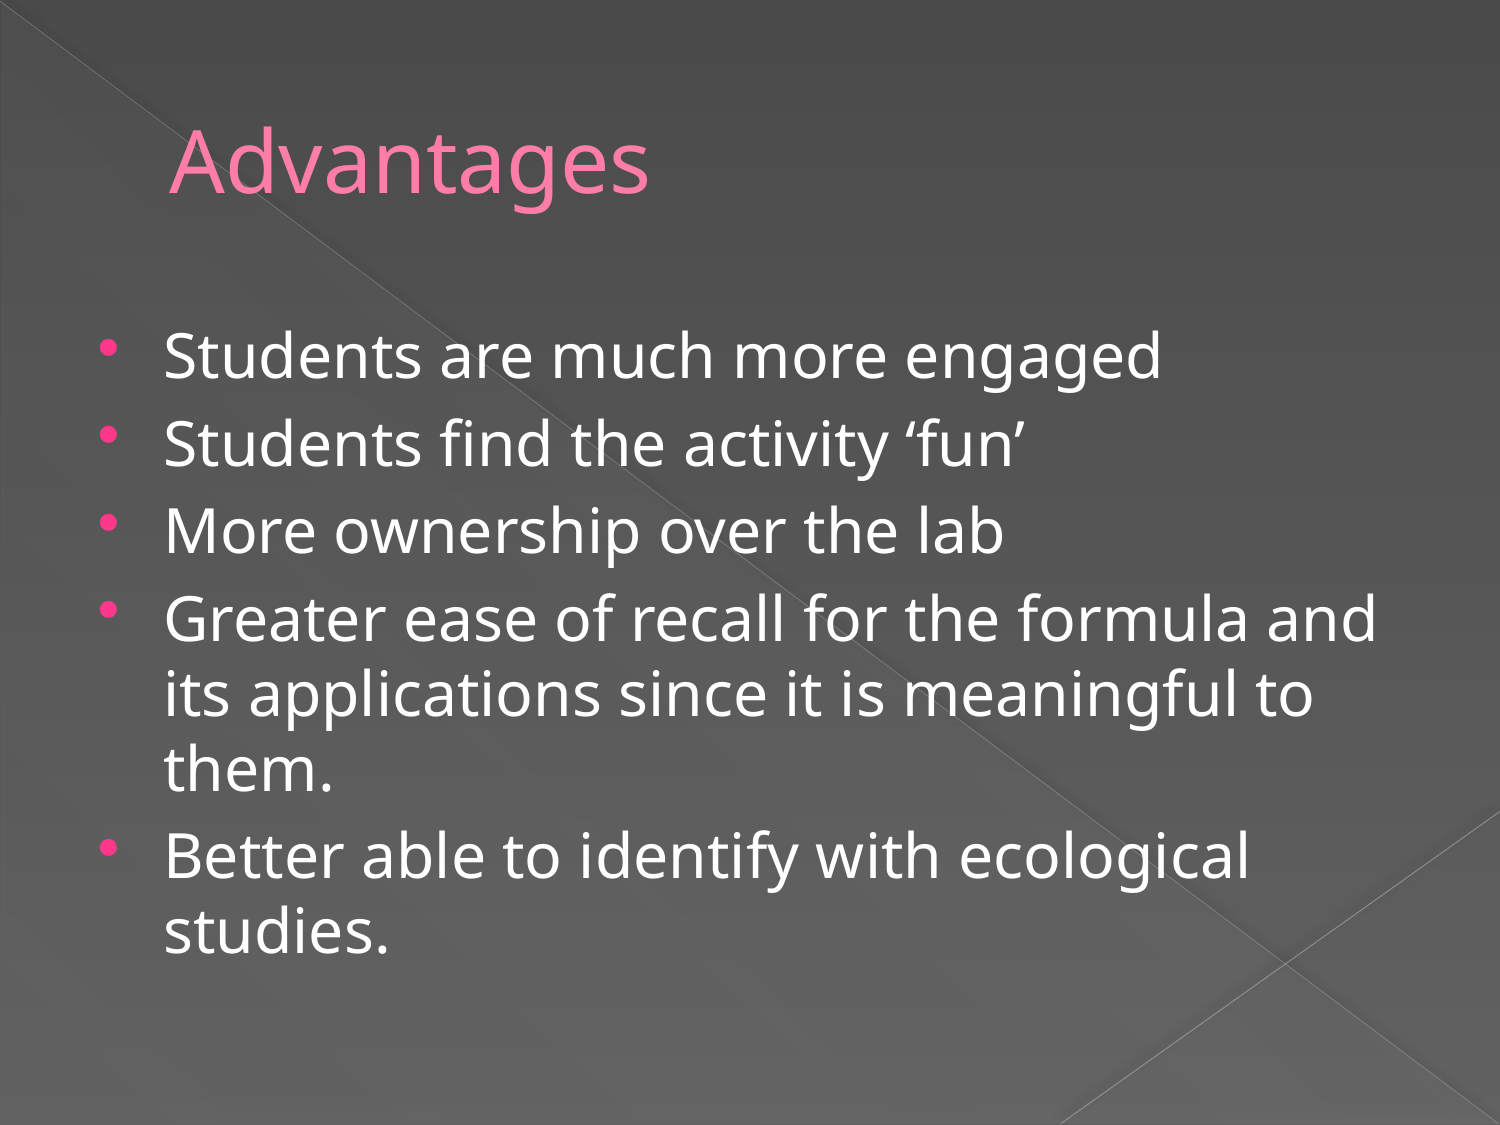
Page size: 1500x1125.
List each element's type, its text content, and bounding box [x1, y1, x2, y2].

list Students are much more engaged Students find the activity ‘fun’ More ownership over the lab Greater ease of recall for the formula and its applications since it is meaningful to them. Better able to identify with ecological studies. [75, 308, 1425, 1059]
title Advantages [75, 43, 1425, 274]
